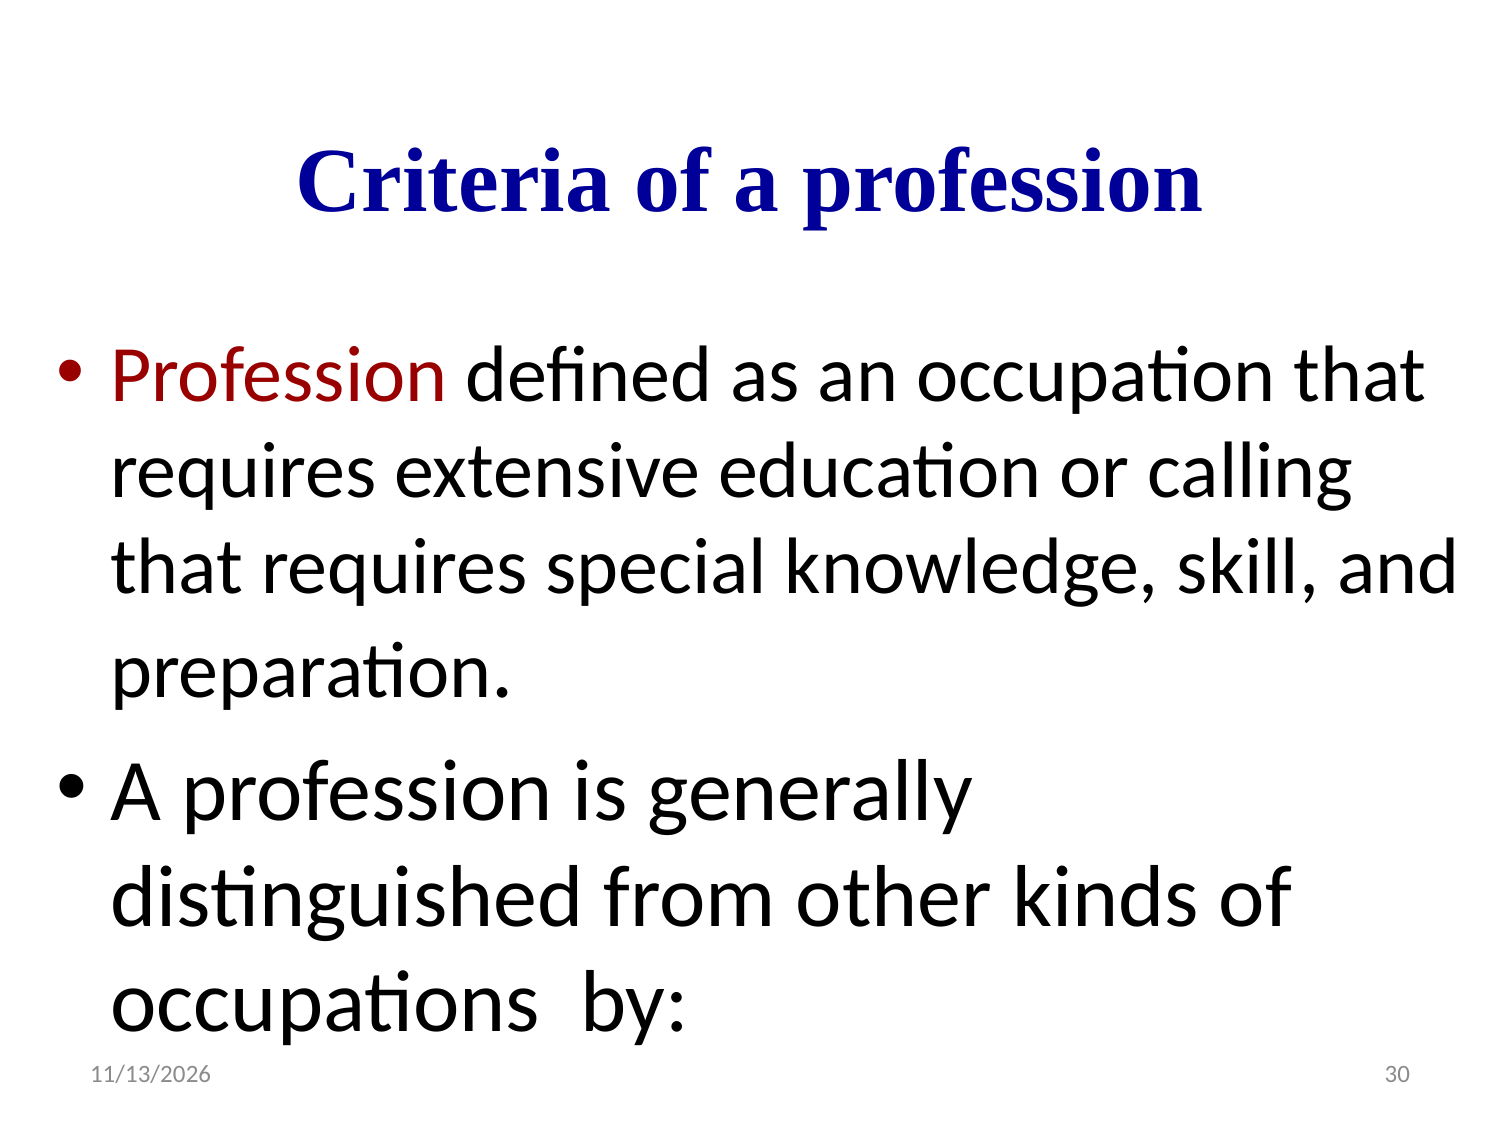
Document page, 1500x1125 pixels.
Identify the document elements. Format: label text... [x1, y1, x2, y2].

list Profession defined as an occupation that requires extensive education or calling that requires special knowledge, skill, and preparation. A profession is generally distinguished from other kinds of occupations by: [41, 314, 1475, 1059]
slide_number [75, 1042, 425, 1103]
title Criteria of a profession [75, 75, 1425, 275]
slide_number 30 [1074, 1042, 1425, 1103]
